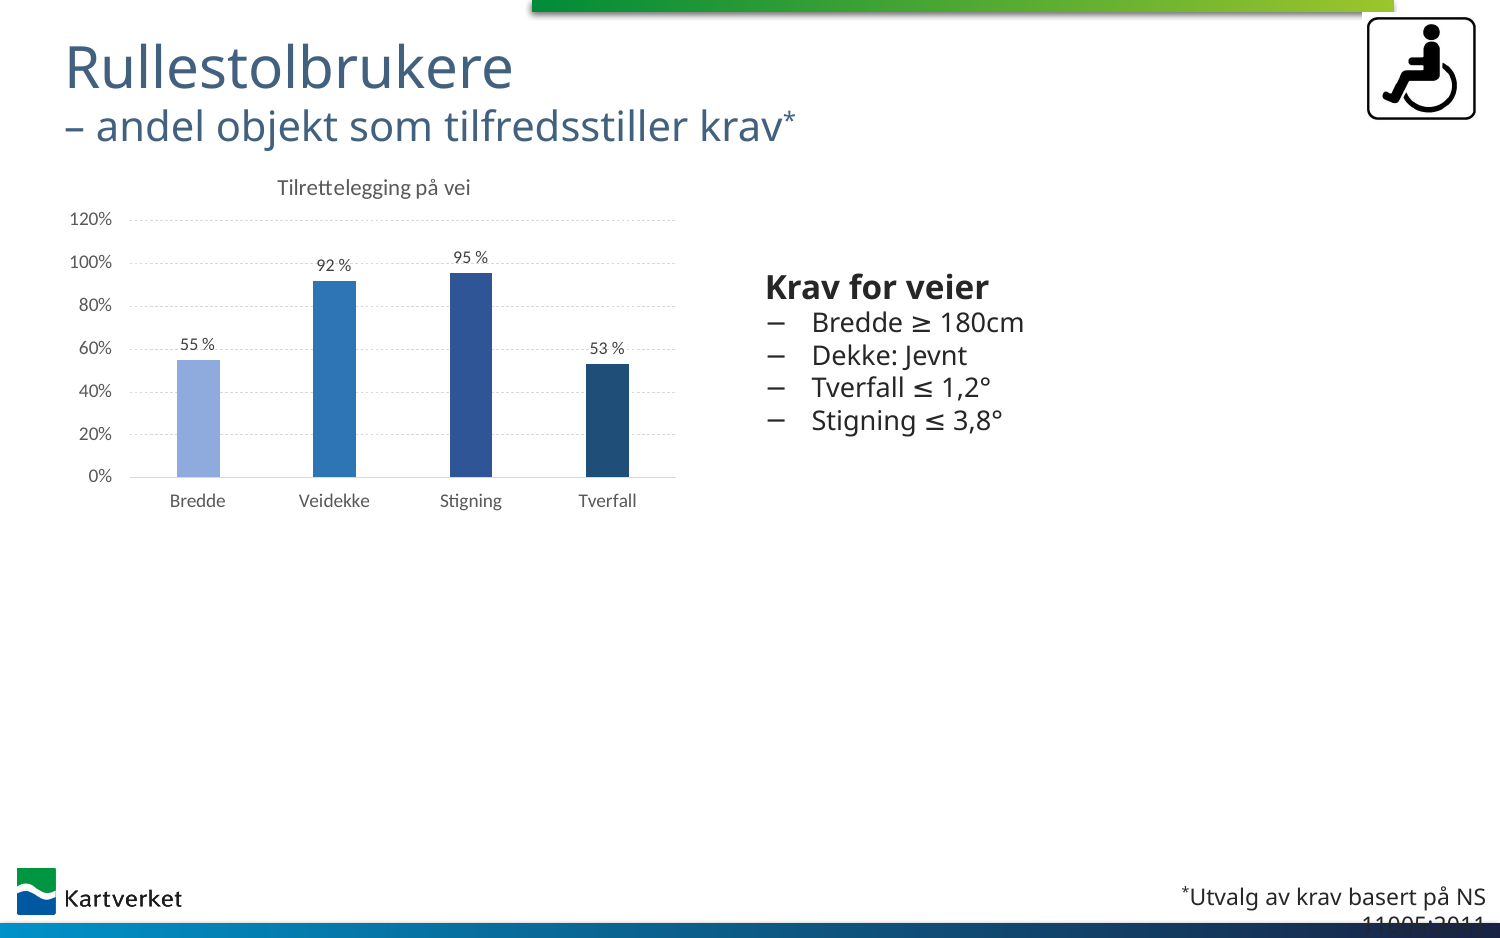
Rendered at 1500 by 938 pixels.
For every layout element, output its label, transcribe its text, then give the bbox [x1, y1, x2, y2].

picture [1362, 12, 1481, 126]
picture [62, 166, 687, 519]
text_box Rullestolbrukere – andel objekt som tilfredsstiller krav* [49, 25, 1431, 158]
text_box *Utvalg av krav basert på NS 11005:2011 [1068, 873, 1500, 938]
text_box Krav for veier Bredde ≥ 180cm Dekke: Jevnt Tverfall ≤ 1,2° Stigning ≤ 3,8° [750, 258, 1234, 444]
